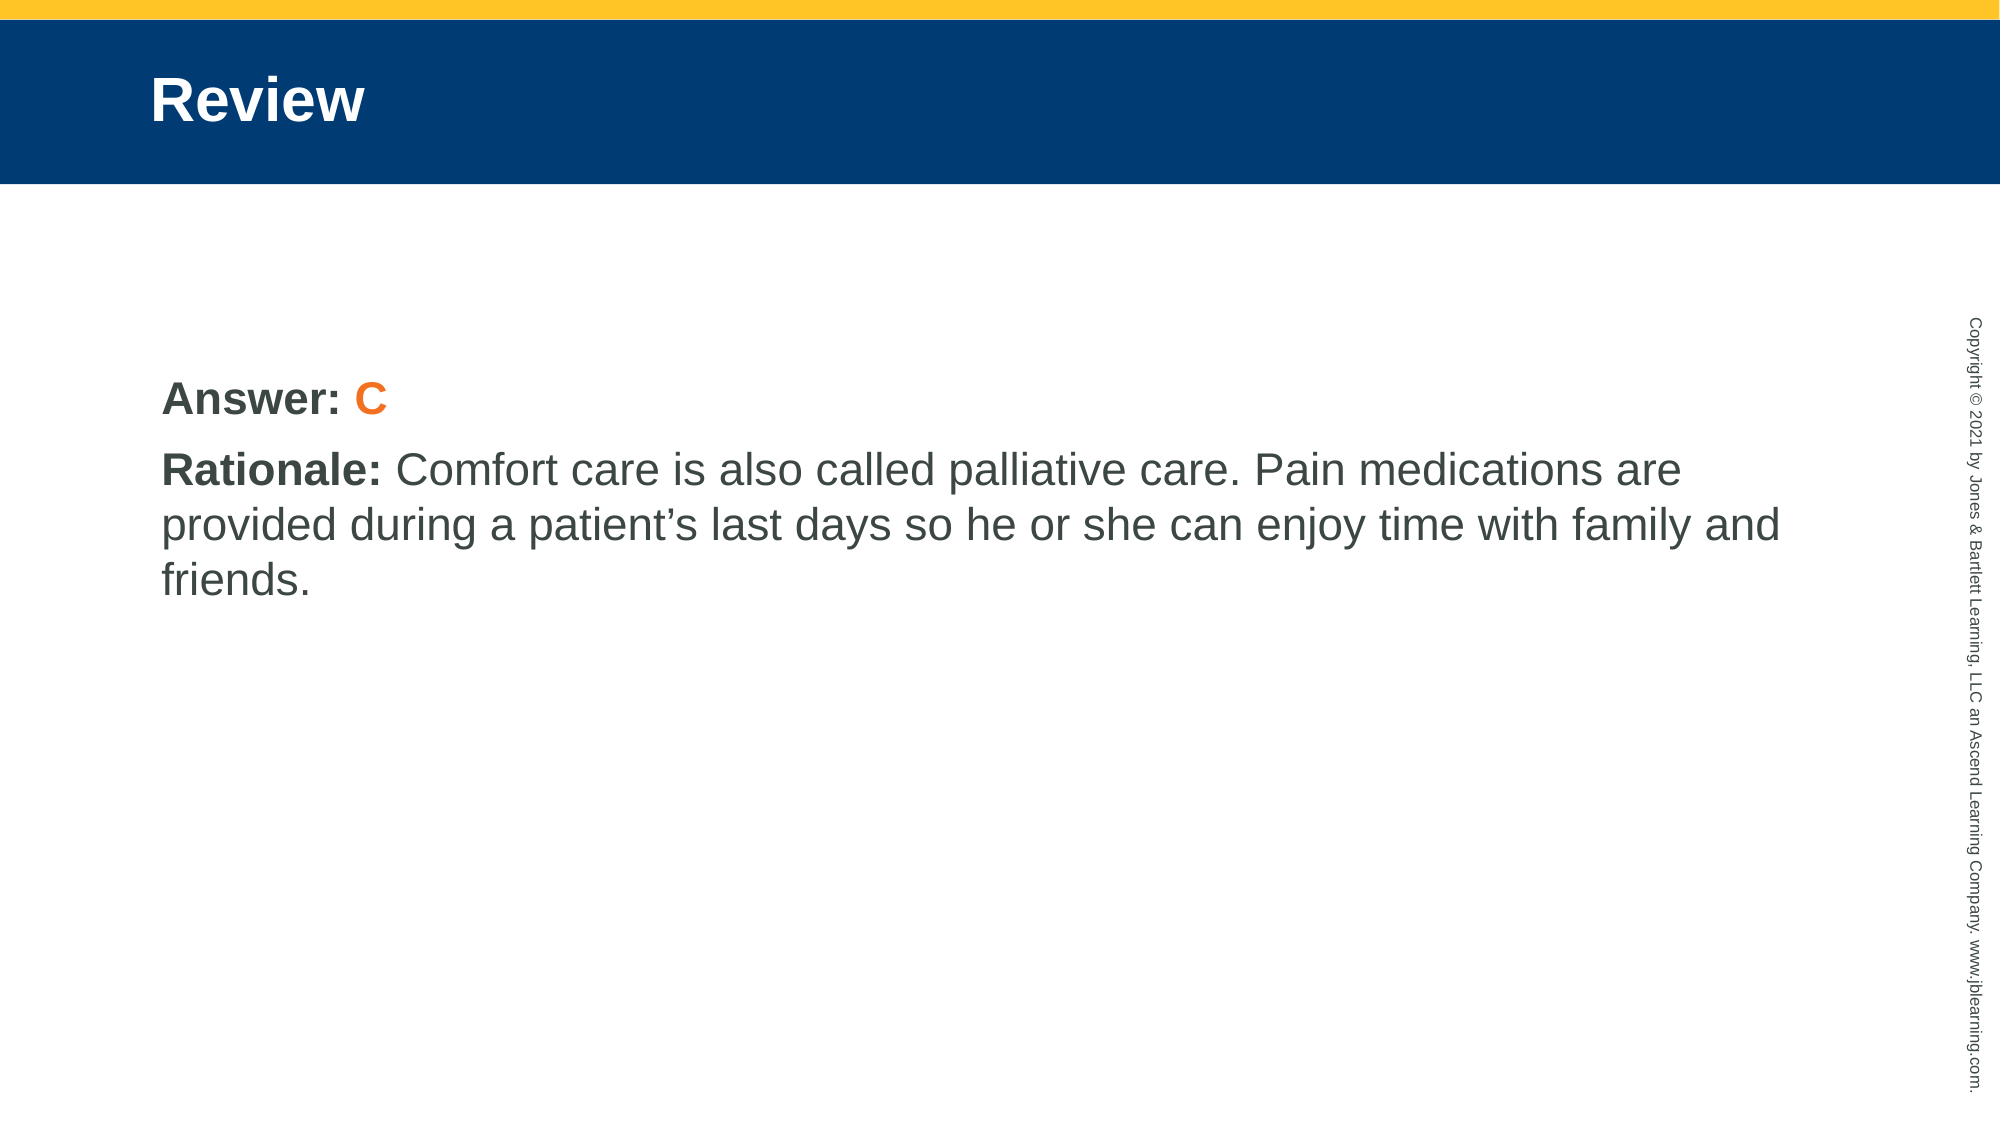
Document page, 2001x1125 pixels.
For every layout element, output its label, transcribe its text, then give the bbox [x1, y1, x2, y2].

title Review [0, 19, 2000, 185]
list Answer: C Rationale: Comfort care is also called palliative care. Pain medications are provided during a patient’s last days so he or she can enjoy time with family and friends. [146, 361, 1859, 1016]
